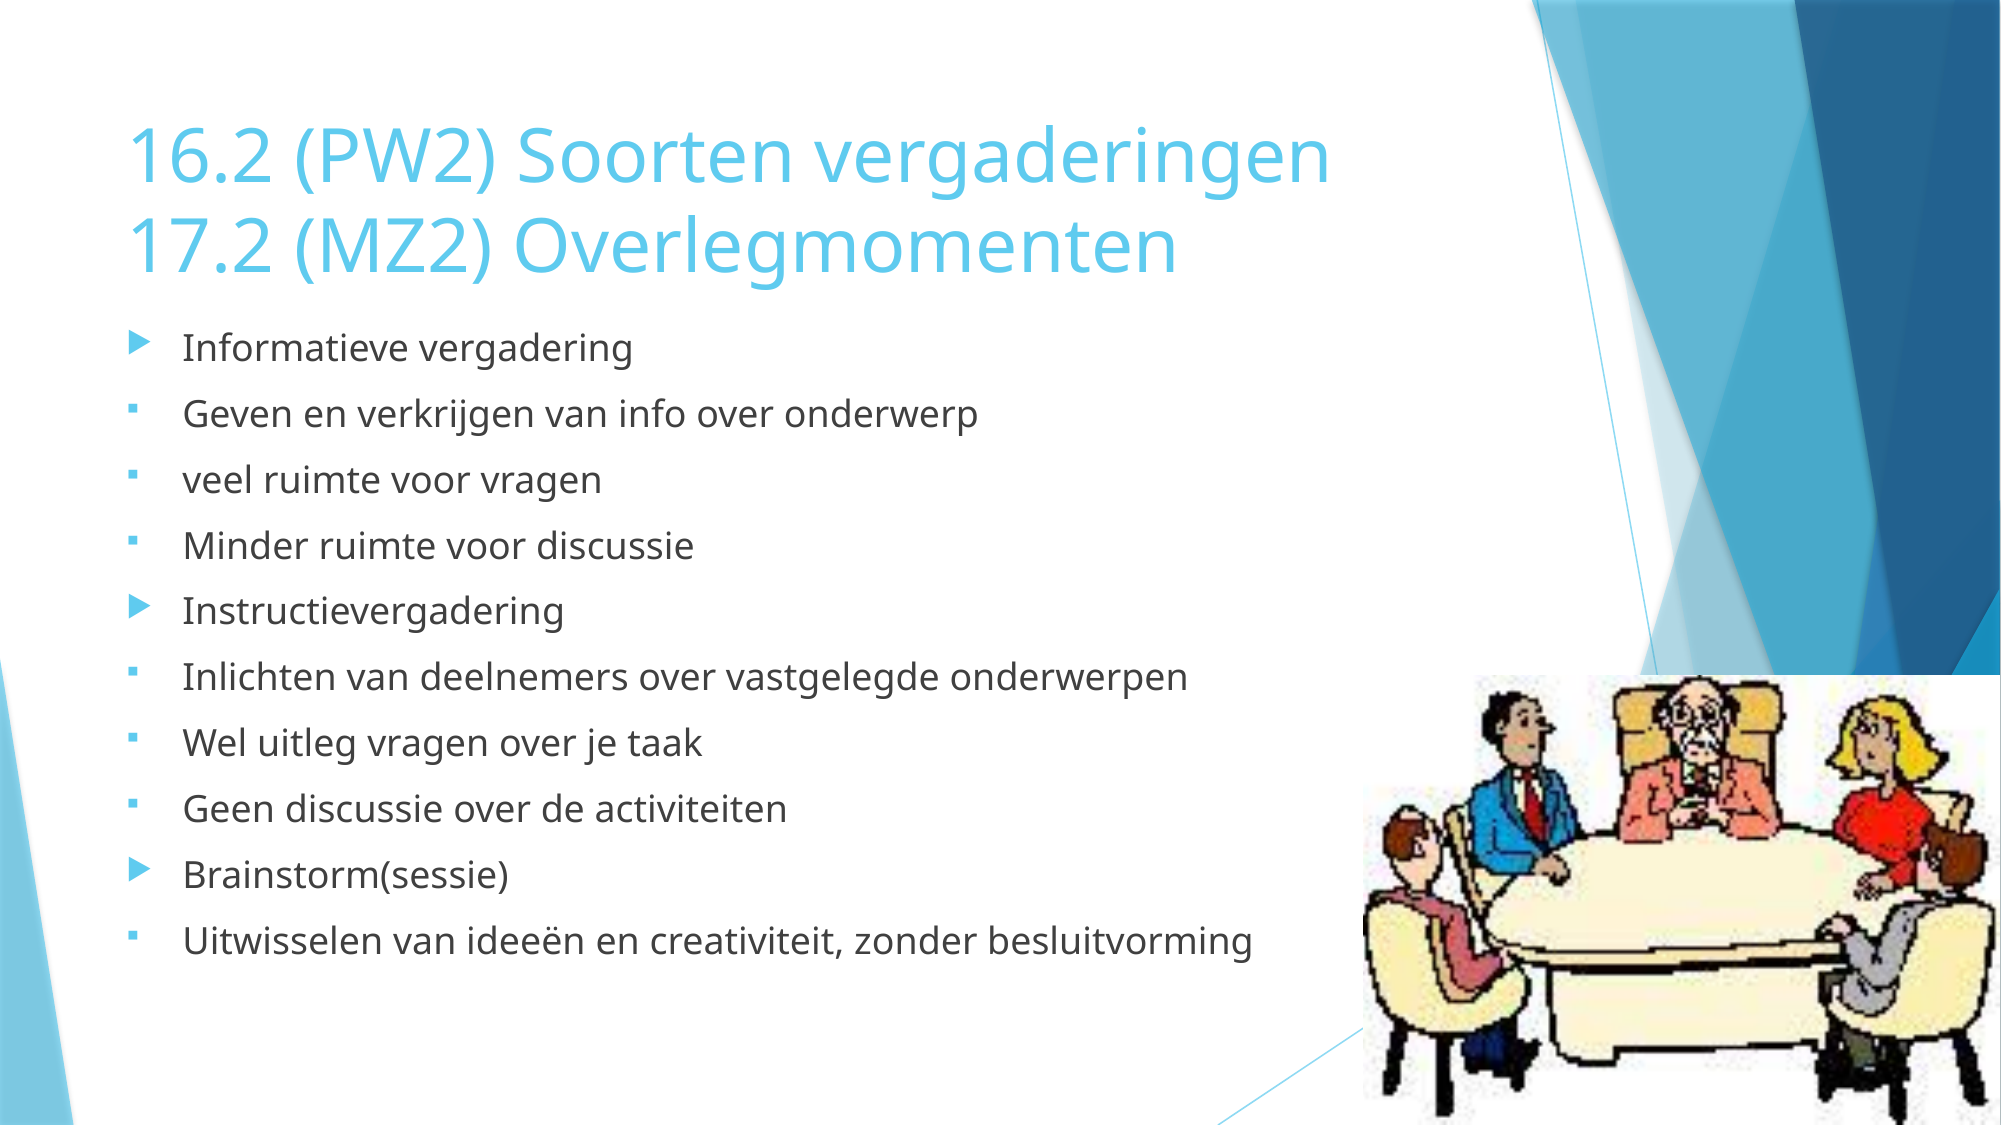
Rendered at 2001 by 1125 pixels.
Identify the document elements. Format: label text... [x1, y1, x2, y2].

title 16.2 (PW2) Soorten vergaderingen 17.2 (MZ2) Overlegmomenten [111, 99, 1522, 316]
list Informatieve vergadering Geven en verkrijgen van info over onderwerp veel ruimte voor vragen Minder ruimte voor discussie Instructievergadering Inlichten van deelnemers over vastgelegde onderwerpen Wel uitleg vragen over je taak Geen discussie over de activiteiten Brainstorm(sessie) Uitwisselen van ideeën en creativiteit, zonder besluitvorming [111, 316, 1522, 1122]
picture [1363, 675, 2000, 1125]
